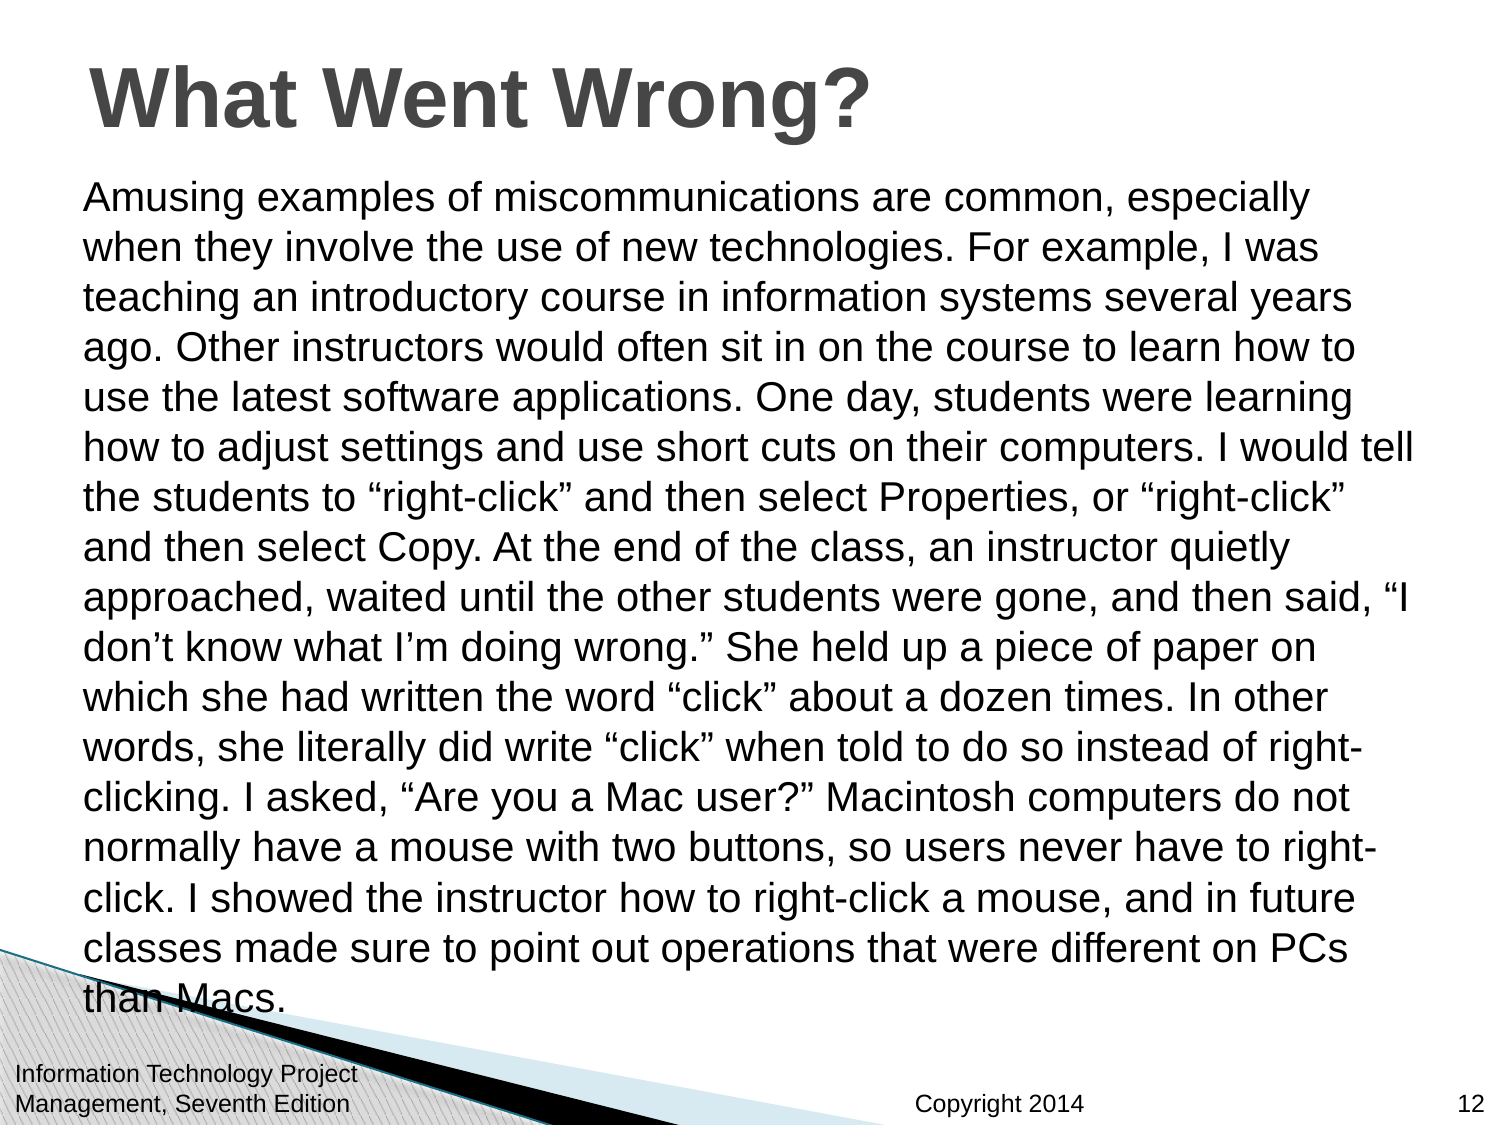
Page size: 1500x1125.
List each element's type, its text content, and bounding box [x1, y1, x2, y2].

list Amusing examples of miscommunications are common, especially when they involve the use of new technologies. For example, I was teaching an introductory course in information systems several years ago. Other instructors would often sit in on the course to learn how to use the latest software applications. One day, students were learning how to adjust settings and use short cuts on their computers. I would tell the students to “right-click” and then select Properties, or “right-click” and then select Copy. At the end of the class, an instructor quietly approached, waited until the other students were gone, and then said, “I don’t know what I’m doing wrong.” She held up a piece of paper on which she had written the word “click” about a dozen times. In other words, she literally did write “click” when told to do so instead of right-clicking. I asked, “Are you a Mac user?” Macintosh computers do not normally have a mouse with two buttons, so users never have to right-click. I showed the instructor how to right-click a mouse, and in future classes made sure to point out operations that were different on PCs than Macs. [49, 162, 1438, 906]
title What Went Wrong? [75, 0, 1425, 188]
footer Information Technology Project Management, Seventh Edition [0, 1065, 425, 1125]
slide_number 12 [1408, 1065, 1500, 1125]
